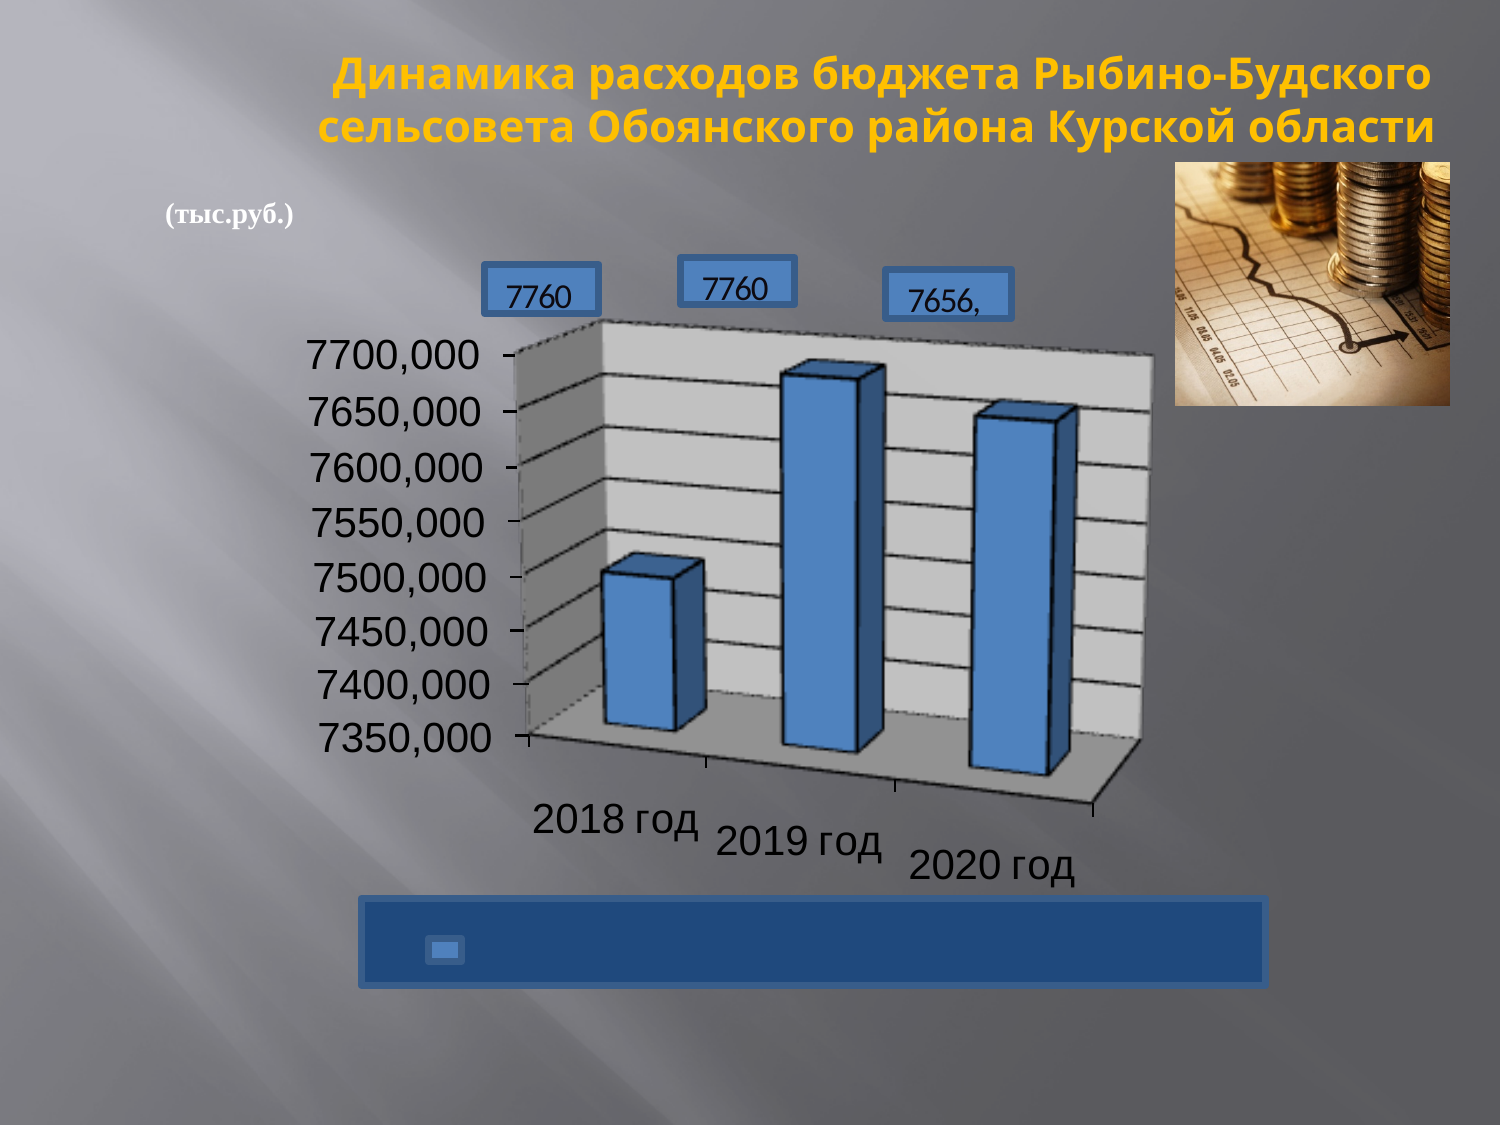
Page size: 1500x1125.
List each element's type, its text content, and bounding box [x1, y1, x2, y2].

title Динамика расходов бюджета Рыбино-Будского сельсовета Обоянского района Курской области [266, 37, 1500, 160]
text_box (тыс.руб.) [150, 187, 309, 238]
picture [1174, 162, 1451, 406]
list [268, 195, 1500, 1048]
